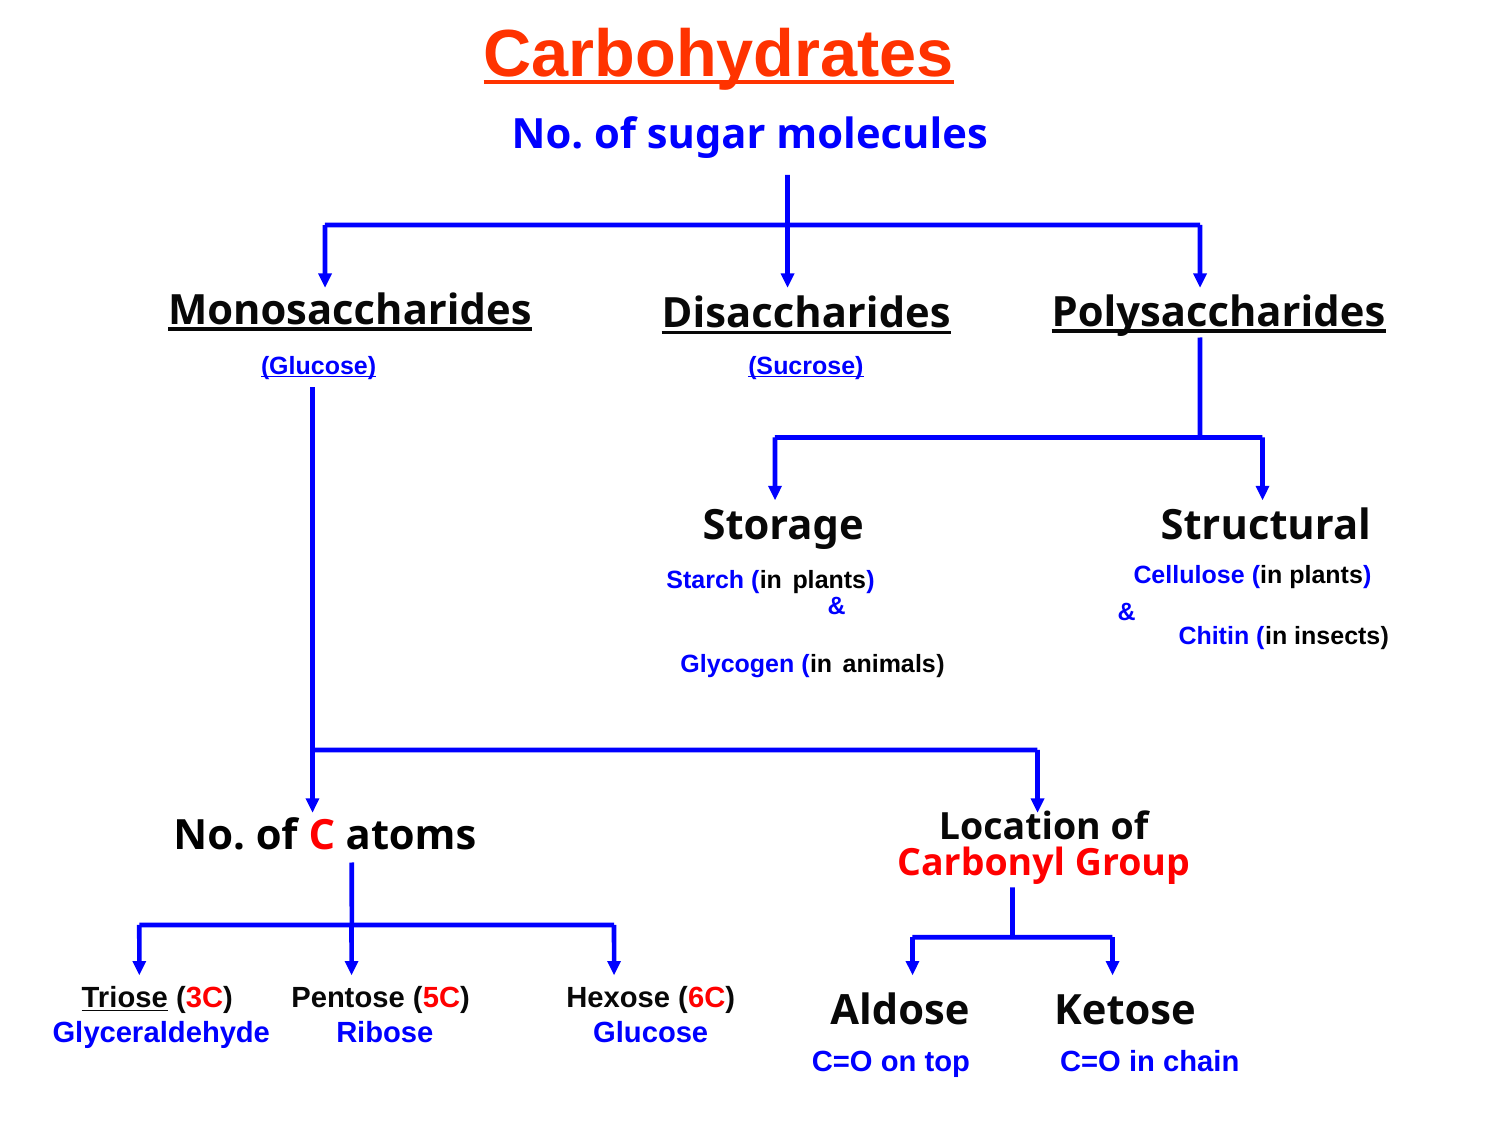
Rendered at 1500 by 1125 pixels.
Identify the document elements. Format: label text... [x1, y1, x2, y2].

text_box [1041, 490, 1413, 664]
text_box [312, 386, 1038, 813]
title Carbohydrates [350, 12, 1088, 88]
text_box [149, 274, 1413, 388]
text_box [139, 862, 615, 969]
text_box No. of sugar molecules [437, 99, 1063, 165]
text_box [37, 971, 751, 1057]
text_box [774, 337, 1263, 501]
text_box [99, 799, 1213, 891]
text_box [774, 974, 1263, 1086]
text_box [912, 899, 1113, 976]
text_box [324, 174, 1201, 288]
